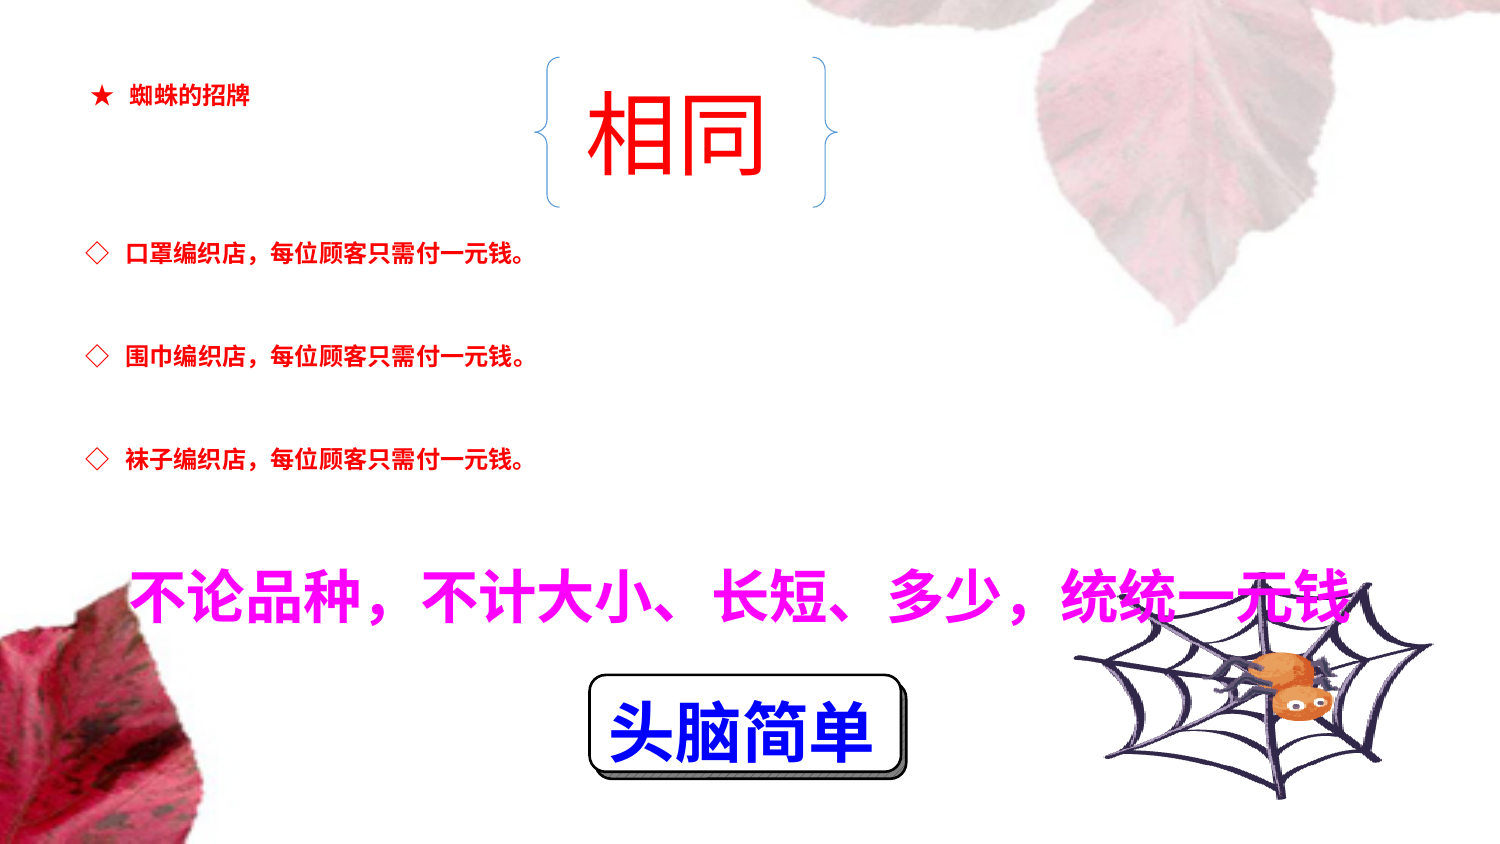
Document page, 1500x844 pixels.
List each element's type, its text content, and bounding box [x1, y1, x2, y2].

picture [0, 0, 1500, 844]
text_box ◇ 袜子编织店，每位顾客只需付一元钱。 [70, 421, 1199, 497]
text_box [35, 66, 1434, 827]
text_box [589, 667, 911, 779]
text_box ◇ 围巾编织店，每位顾客只需付一元钱。 [70, 319, 1170, 394]
text_box ★ 蜘蛛的招牌 [75, 53, 490, 133]
text_box [86, 382, 1333, 510]
text_box 相同 [570, 69, 816, 194]
text_box 不论品种，不计大小、长短、多少，统统一元钱 [114, 538, 1417, 638]
text_box [534, 56, 838, 208]
text_box ◇ 口罩编织店，每位顾客只需付一元钱。 [70, 216, 1282, 292]
